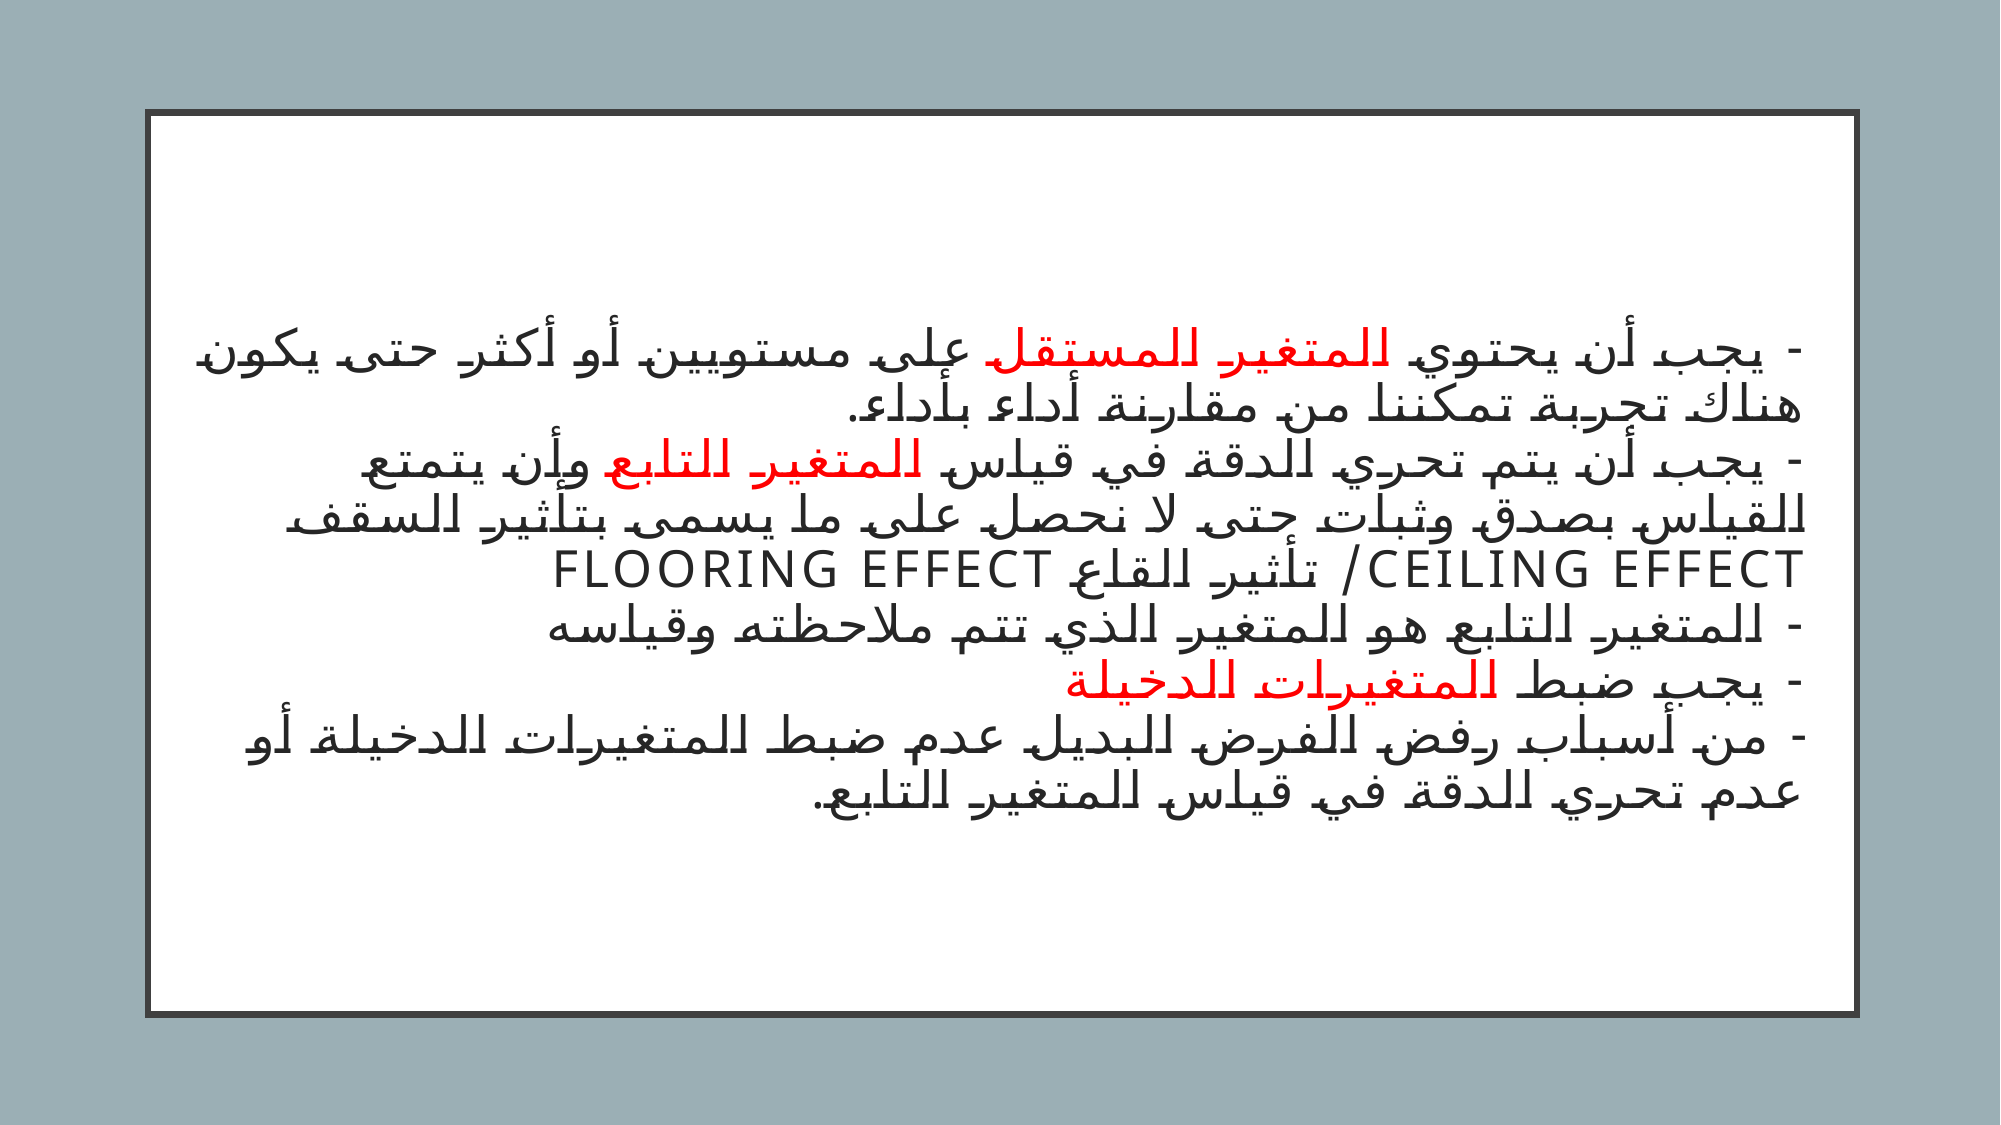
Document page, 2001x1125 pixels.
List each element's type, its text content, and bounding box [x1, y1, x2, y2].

title - يجب أن يحتوي المتغير المستقل على مستويين أو أكثر حتى يكون هناك تجربة تمكننا من مقارنة أداء بأداء. - يجب أن يتم تحري الدقة في قياس المتغير التابع وأن يتمتع القياس بصدق وثبات حتى لا نحصل على ما يسمى بتأثير السقف ceiling EFFECT/ تأثير القاع FLOORING EFFECT - المتغير التابع هو المتغير الذي تتم ملاحظته وقياسه - يجب ضبط المتغيرات الدخيلة - من أسباب رفض الفرض البديل عدم ضبط المتغيرات الدخيلة أو عدم تحري الدقة في قياس المتغير التابع. [145, 109, 1860, 1018]
